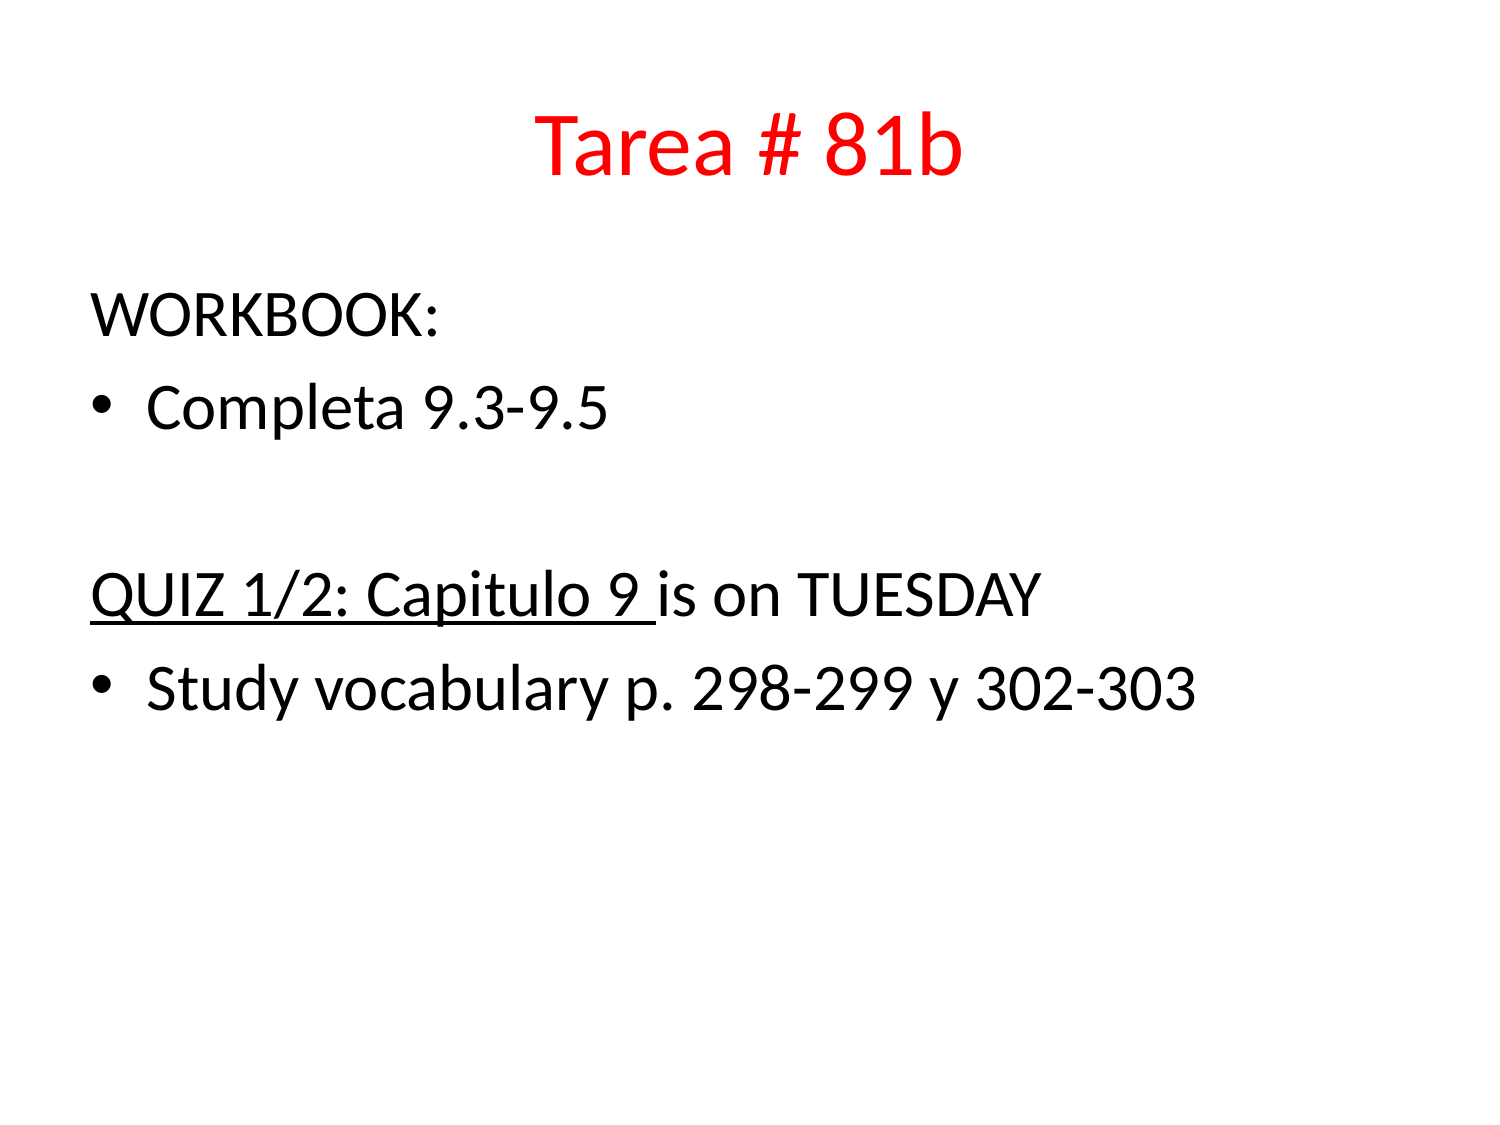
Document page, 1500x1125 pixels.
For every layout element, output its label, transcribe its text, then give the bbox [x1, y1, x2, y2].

title Tarea # 81b [75, 45, 1425, 233]
list WORKBOOK: Completa 9.3-9.5 QUIZ 1/2: Capitulo 9 is on TUESDAY Study vocabulary p. 298-299 y 302-303 [75, 262, 1425, 1005]
